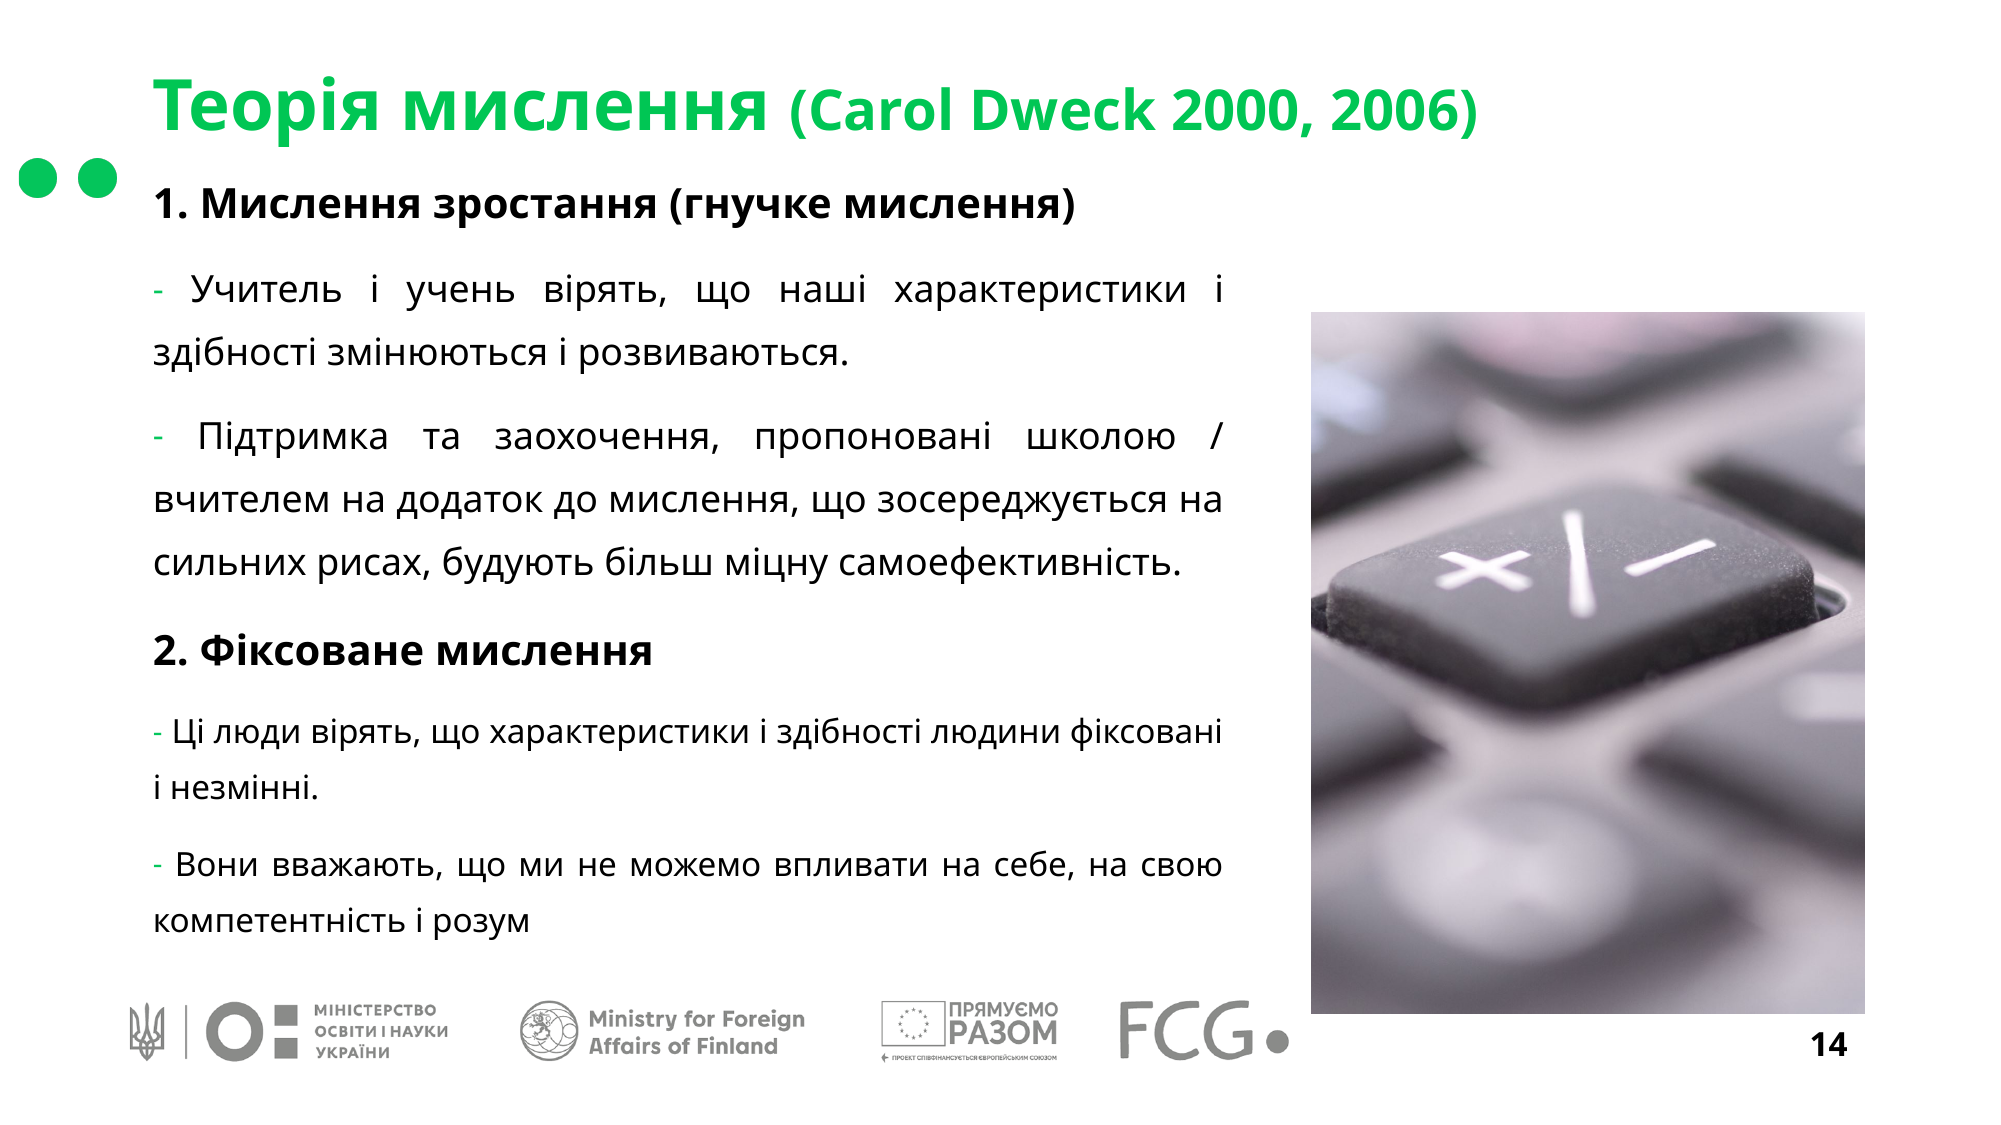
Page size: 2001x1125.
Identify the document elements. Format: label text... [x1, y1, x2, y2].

title Теорія мислення (Carol Dweck 2000, 2006) [137, 30, 1863, 161]
slide_number 14 [1736, 1015, 1863, 1076]
picture [18, 158, 117, 198]
picture [42, 312, 1865, 1125]
list 1. Мислення зростання (гнучке мислення) Учитель і учень вірять, що наші характеристики і здібності змінюються і розвиваються. Підтримка та заохочення, пропоновані школою / вчителем на додаток до мислення, що зосереджується на сильних рисах, будують більш міцну самоефективність. 2. Фіксоване мислення Ці люди вірять, що характеристики і здібності людини фіксовані і незмінні. Вони вважають, що ми не можемо впливати на себе, на свою компетентність і розум [138, 149, 1240, 1014]
